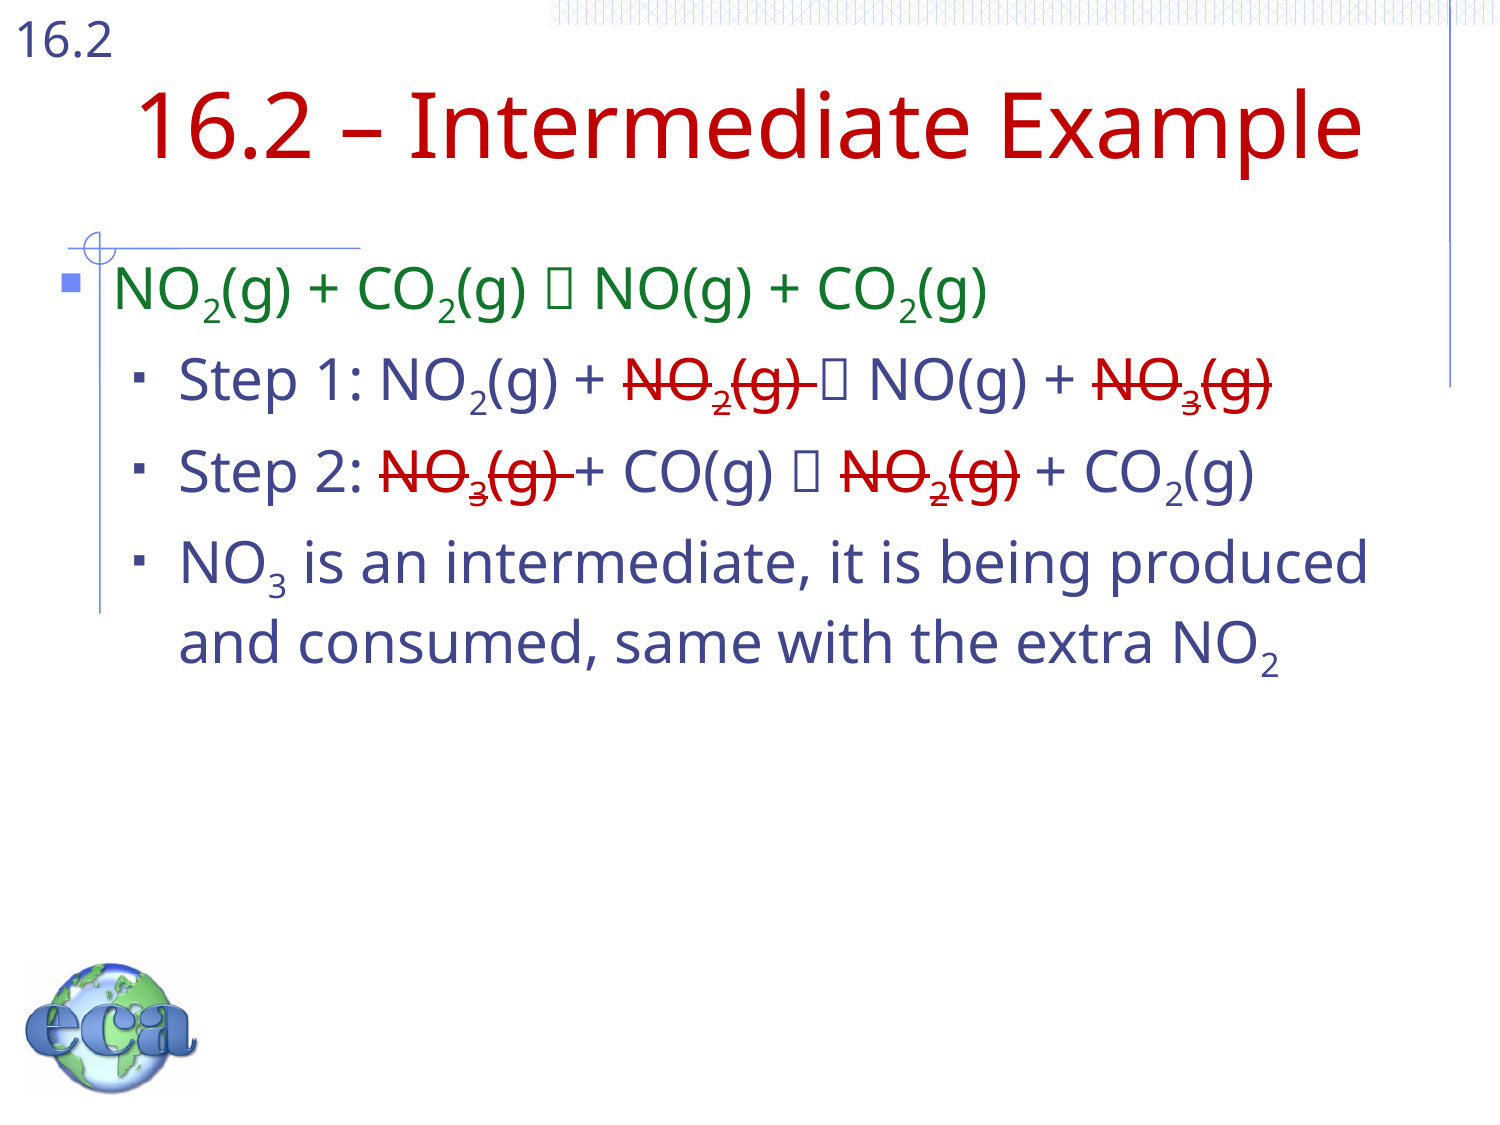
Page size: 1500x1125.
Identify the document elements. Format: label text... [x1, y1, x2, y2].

title 16.2 – Intermediate Example [17, 49, 1483, 185]
picture [23, 960, 200, 1096]
list NO2(g) + CO2(g)  NO(g) + CO2(g) Step 1: NO2(g) + NO2(g)  NO(g) + NO3(g) Step 2: NO3(g) + CO(g)  NO2(g) + CO2(g) NO3 is an intermediate, it is being produced and consumed, same with the extra NO2 [41, 243, 1471, 965]
